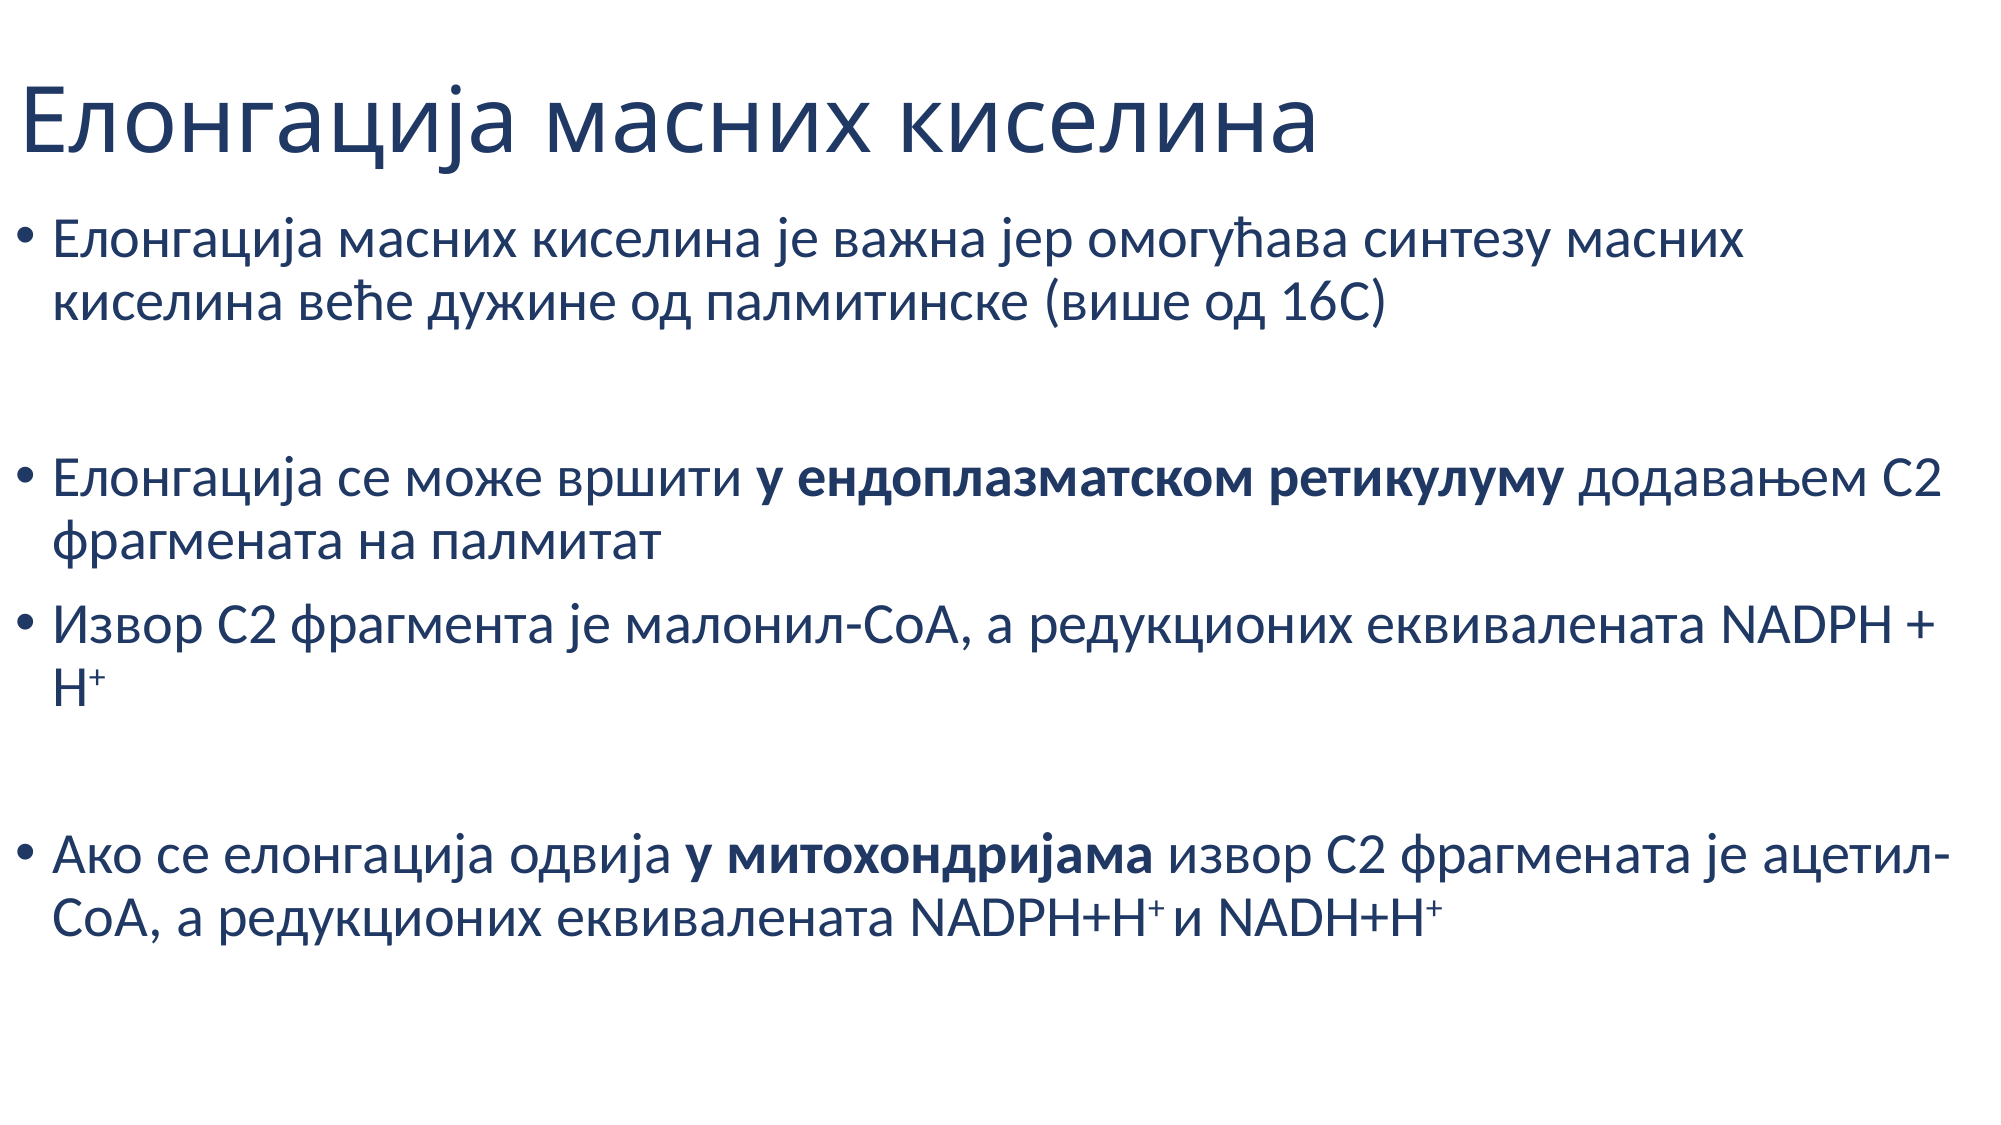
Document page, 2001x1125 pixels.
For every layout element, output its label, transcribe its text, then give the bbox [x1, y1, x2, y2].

title Елонгација масних киселина [3, 14, 1729, 199]
list Елонгација масних киселина је важна јер омогућава синтезу масних киселина веће дужине од палмитинске (више од 16C) Елонгација се може вршити у ендоплазматском ретикулуму додавањем C2 фрагмената на палмитат Извор C2 фрагмента је малонил-CоА, а редукционих еквивалената NADPH + H+ Ако се елонгација одвија у митохондријама извор C2 фрагмената је ацетил-CоА, а редукционих еквивалената NADPH+H+ и NADH+H+ [0, 199, 2000, 1125]
